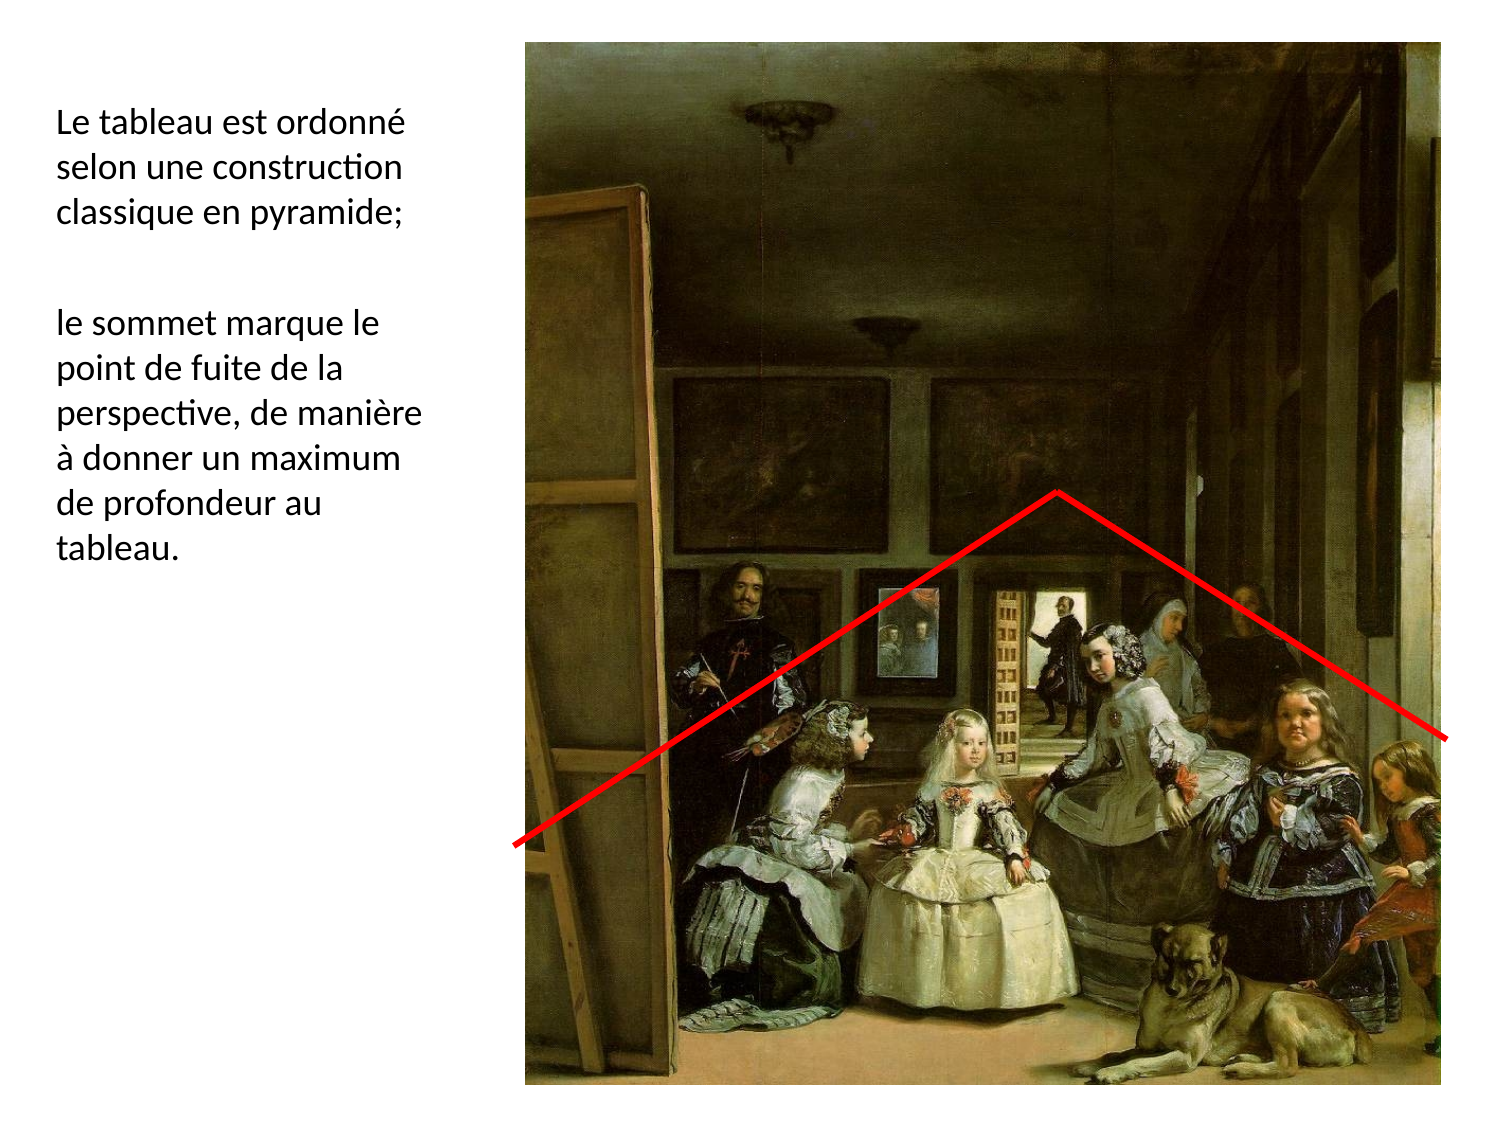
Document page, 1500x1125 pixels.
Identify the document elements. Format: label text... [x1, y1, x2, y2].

picture [525, 740, 1441, 1085]
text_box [513, 491, 1058, 847]
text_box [1056, 491, 1448, 740]
text_box le sommet marque le point de fuite de la perspective, de manière à donner un maximum de profondeur au tableau. [41, 290, 443, 576]
text_box Le tableau est ordonné selon une construction classique en pyramide; [41, 89, 467, 240]
picture [525, 42, 1441, 491]
